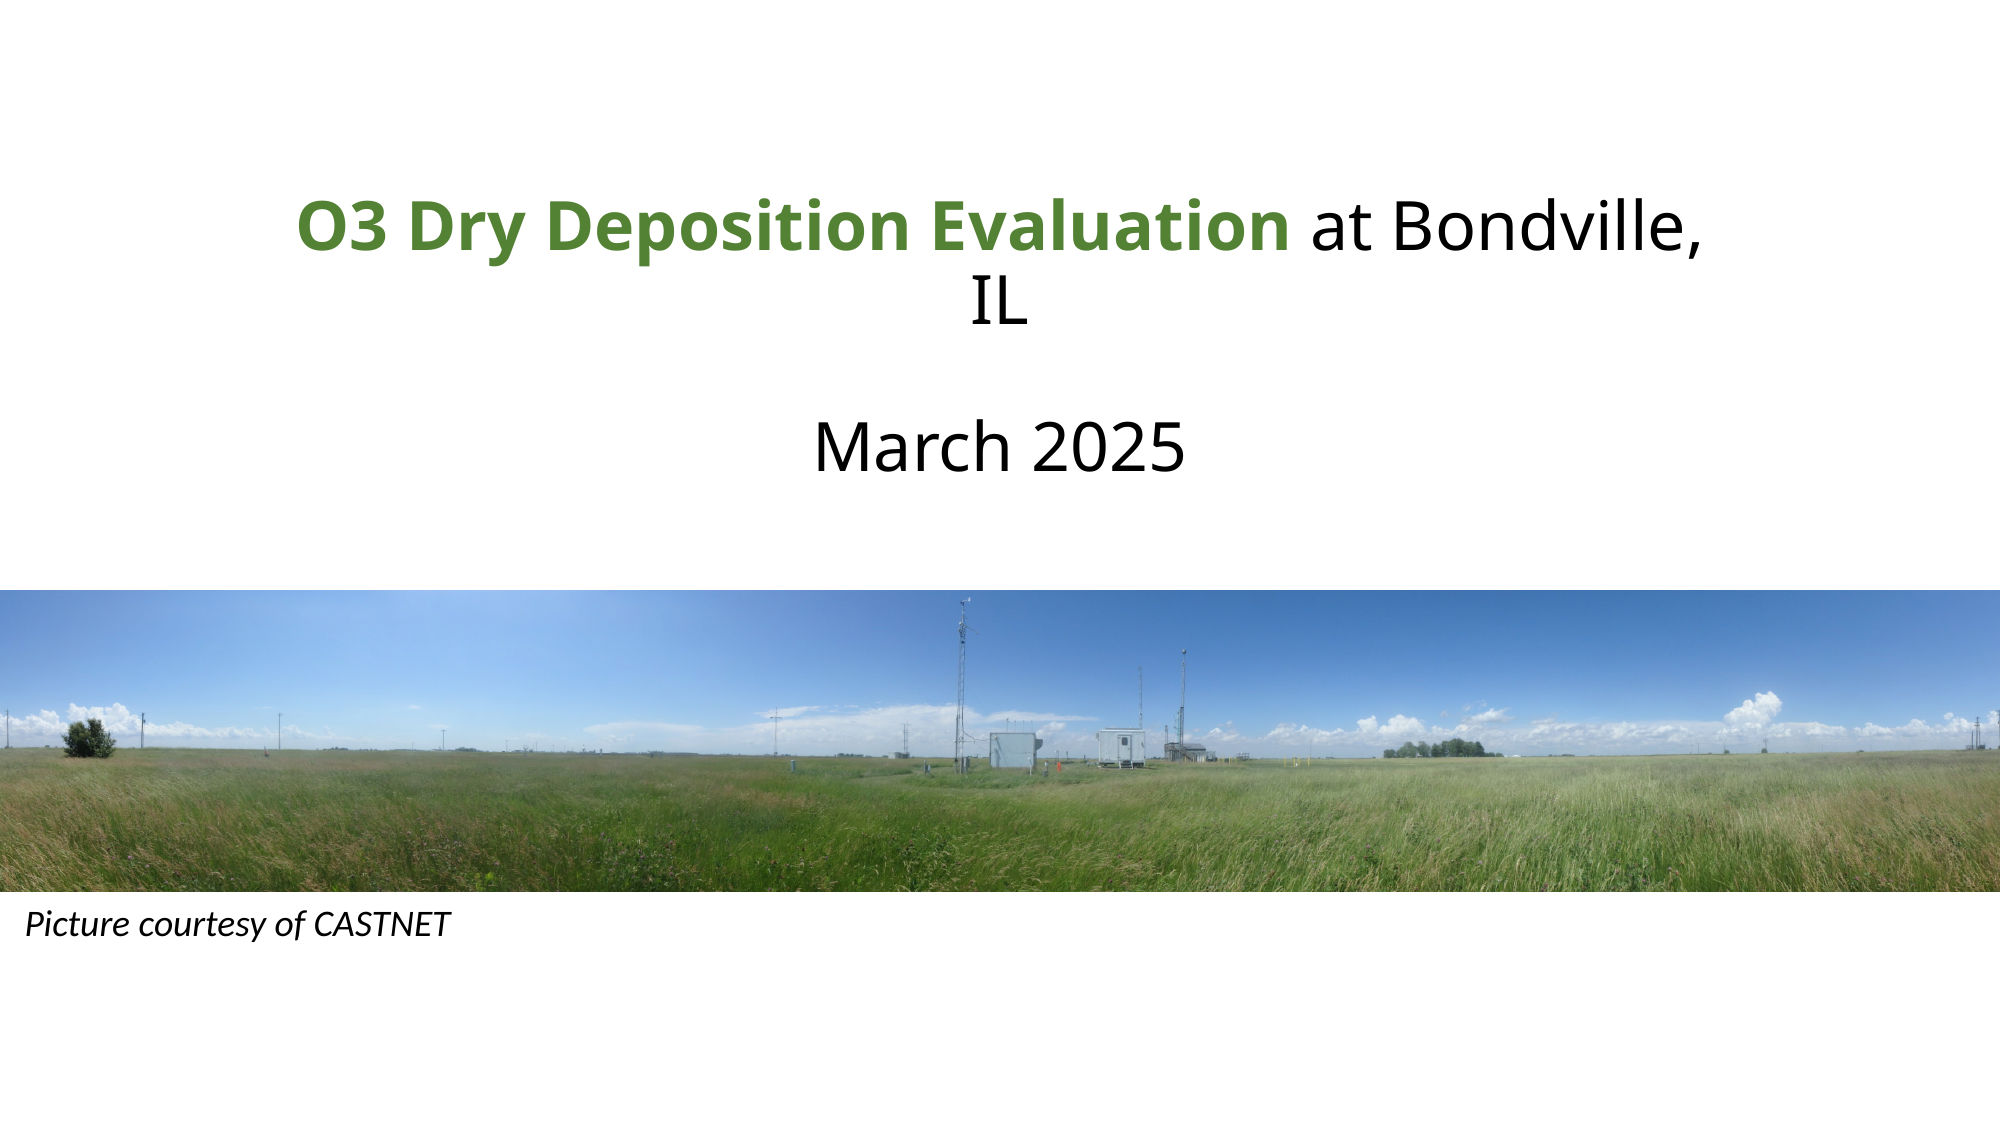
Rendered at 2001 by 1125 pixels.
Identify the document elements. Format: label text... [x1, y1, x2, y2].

text_box Picture courtesy of CASTNET [9, 892, 771, 951]
picture [0, 590, 2000, 892]
title O3 Dry Deposition Evaluation at Bondville, IL March 2025 [249, 184, 1750, 576]
